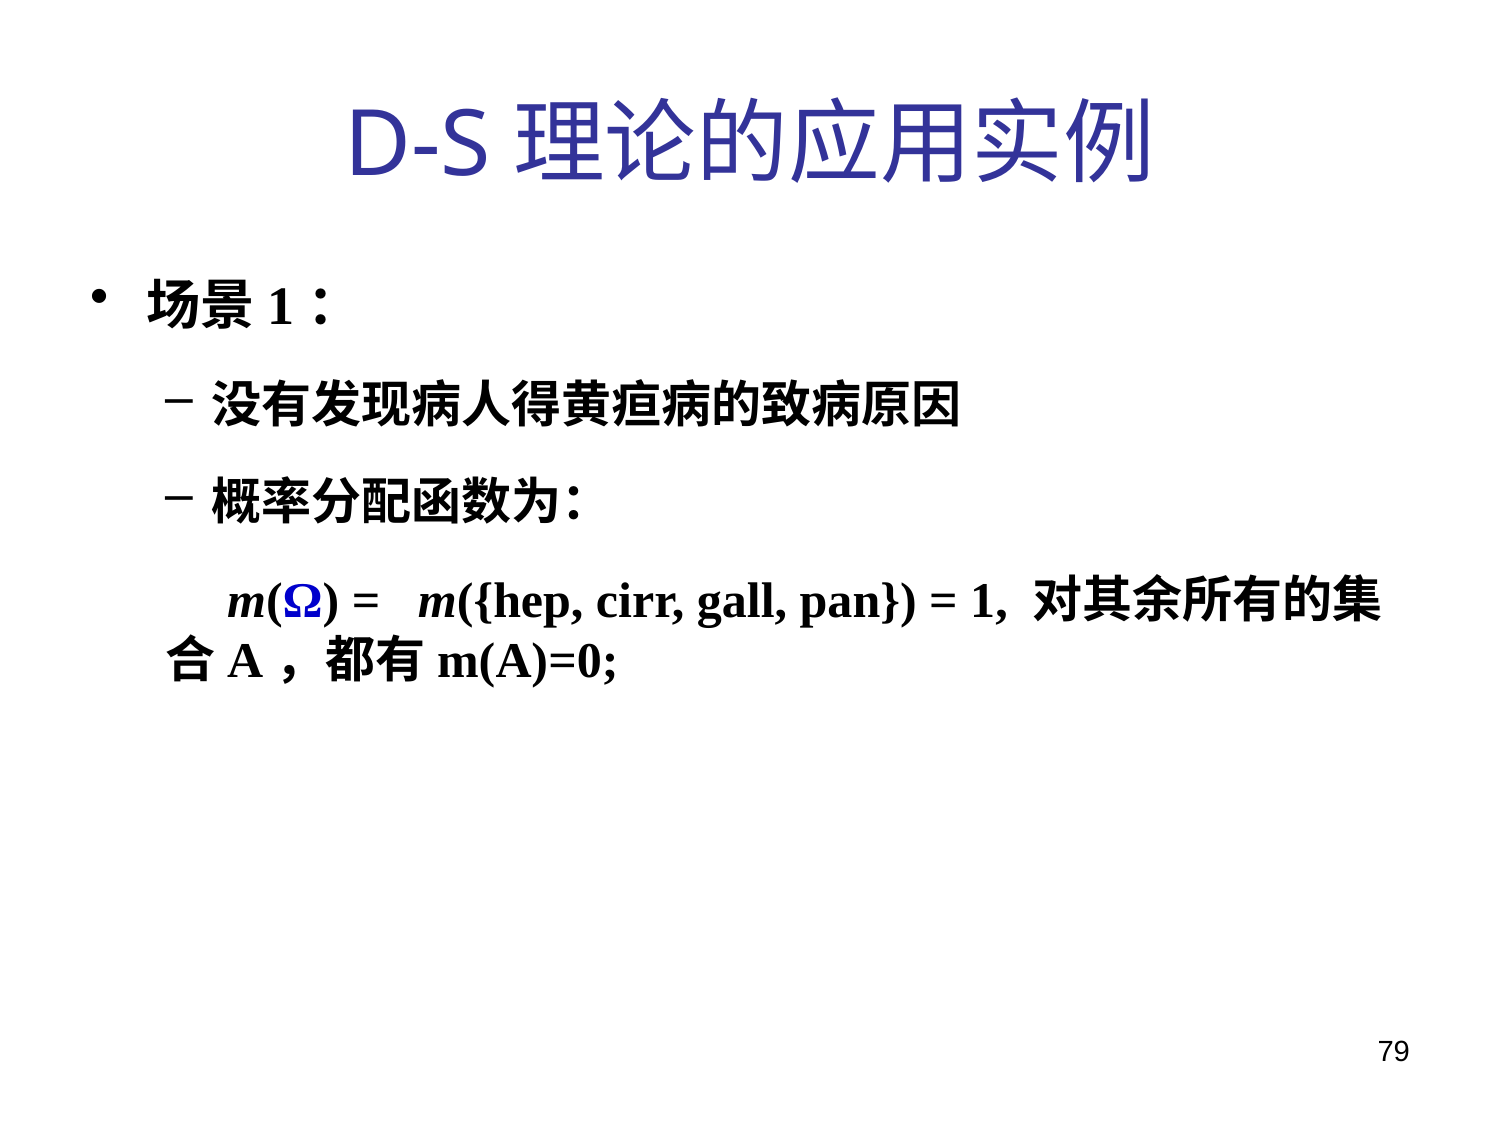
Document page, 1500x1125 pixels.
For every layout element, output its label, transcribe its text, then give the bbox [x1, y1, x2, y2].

slide_number 79 [1074, 1024, 1425, 1103]
title D-S理论的应用实例 [75, 45, 1425, 233]
list 场景1： 没有发现病人得黄疸病的致病原因 概率分配函数为： m(Ω) = m({hep, cirr, gall, pan}) = 1, 对其余所有的集合A，都有m(A)=0; [75, 262, 1425, 1005]
